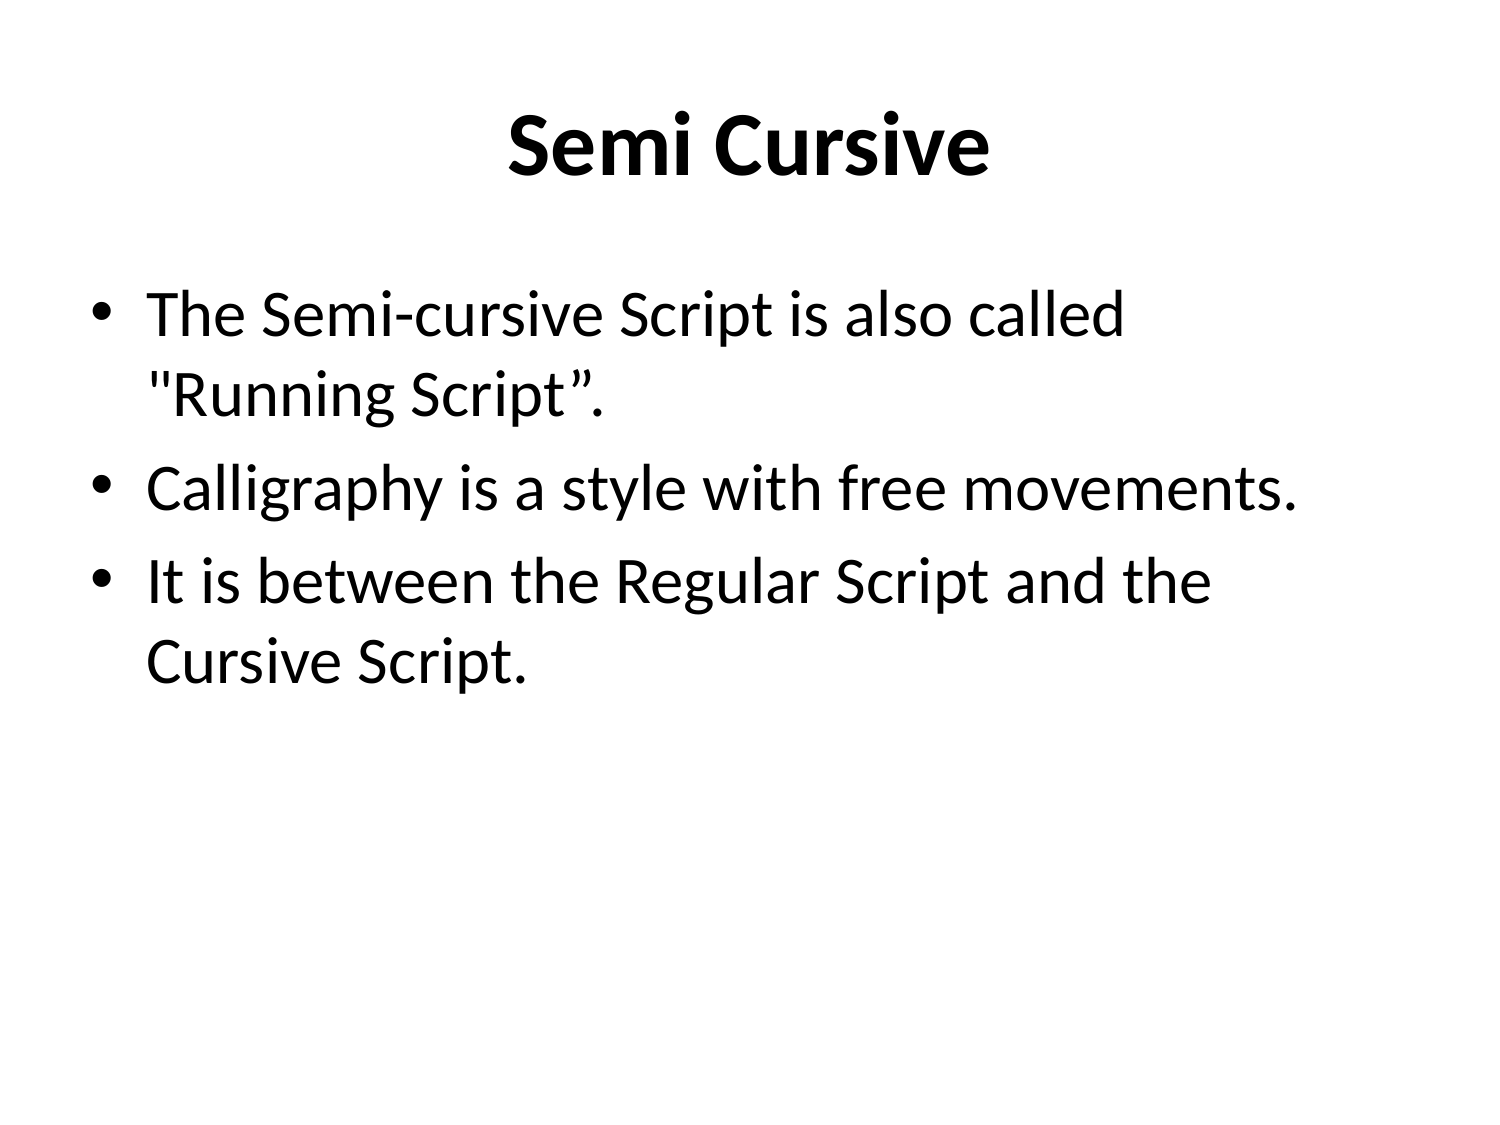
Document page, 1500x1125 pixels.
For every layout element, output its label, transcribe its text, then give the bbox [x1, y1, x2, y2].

title Semi Cursive [75, 45, 1425, 233]
list The Semi-cursive Script is also called "Running Script”. Calligraphy is a style with free movements. It is between the Regular Script and the Cursive Script. [75, 262, 1400, 1005]
